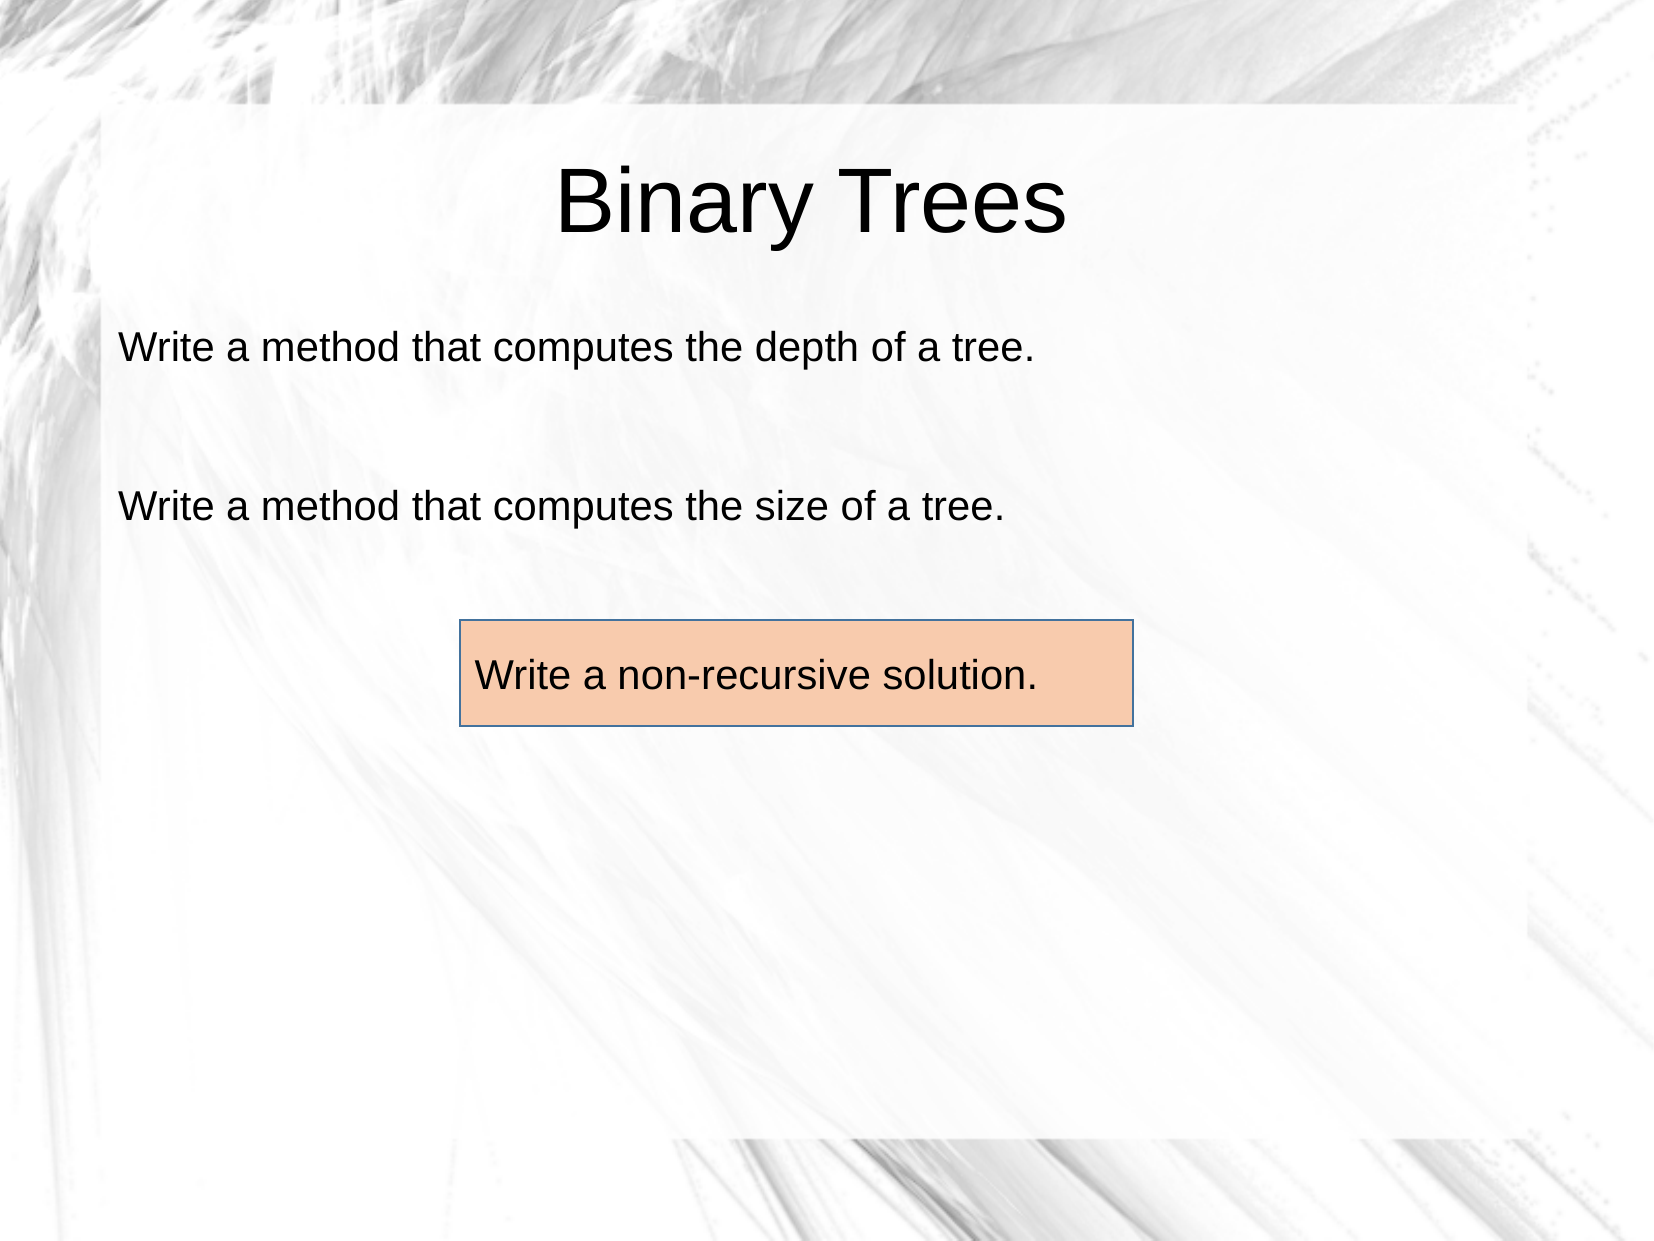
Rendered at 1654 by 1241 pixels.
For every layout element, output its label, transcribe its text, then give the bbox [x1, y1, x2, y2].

picture [0, 0, 1654, 1241]
text_box Write a non-recursive solution. [459, 620, 1133, 727]
title Binary Trees [118, 112, 1506, 281]
list Write a method that computes the depth of a tree. Write a method that computes the size of a tree. [118, 319, 1571, 1102]
